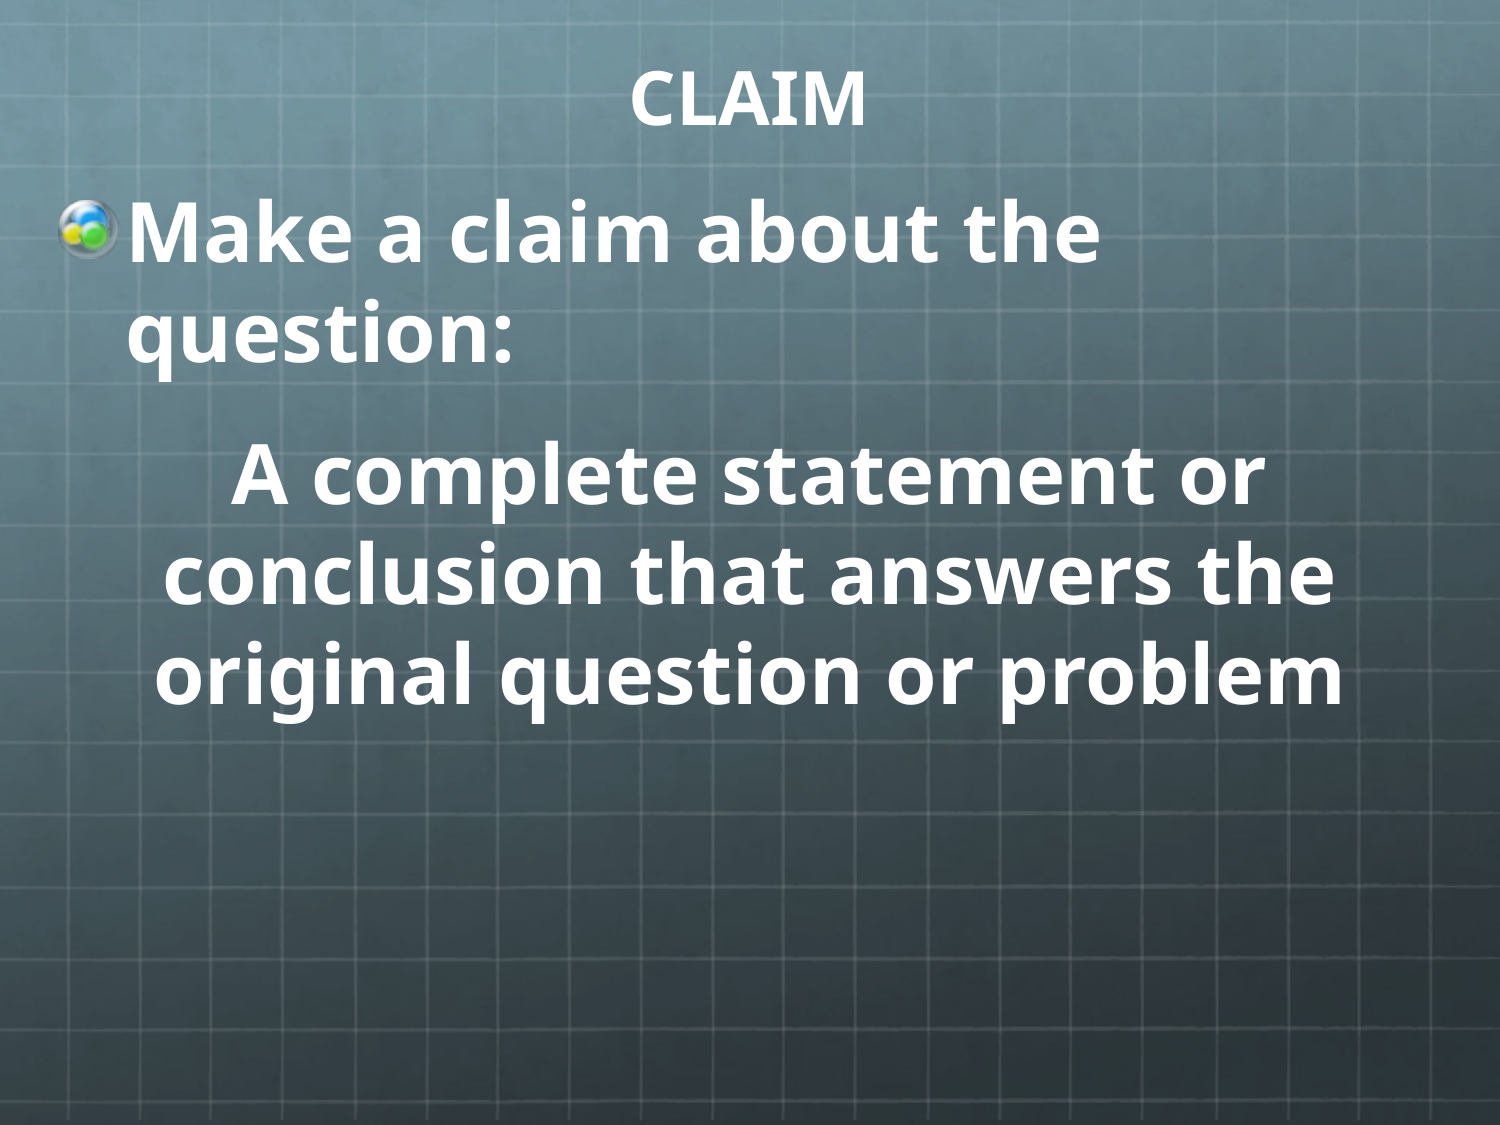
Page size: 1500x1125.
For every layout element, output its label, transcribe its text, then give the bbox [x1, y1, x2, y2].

title CLAIM [127, 17, 1372, 172]
picture [0, 0, 1500, 1125]
list Make a claim about the question: A complete statement or conclusion that answers the original question or problem [43, 172, 1457, 1074]
